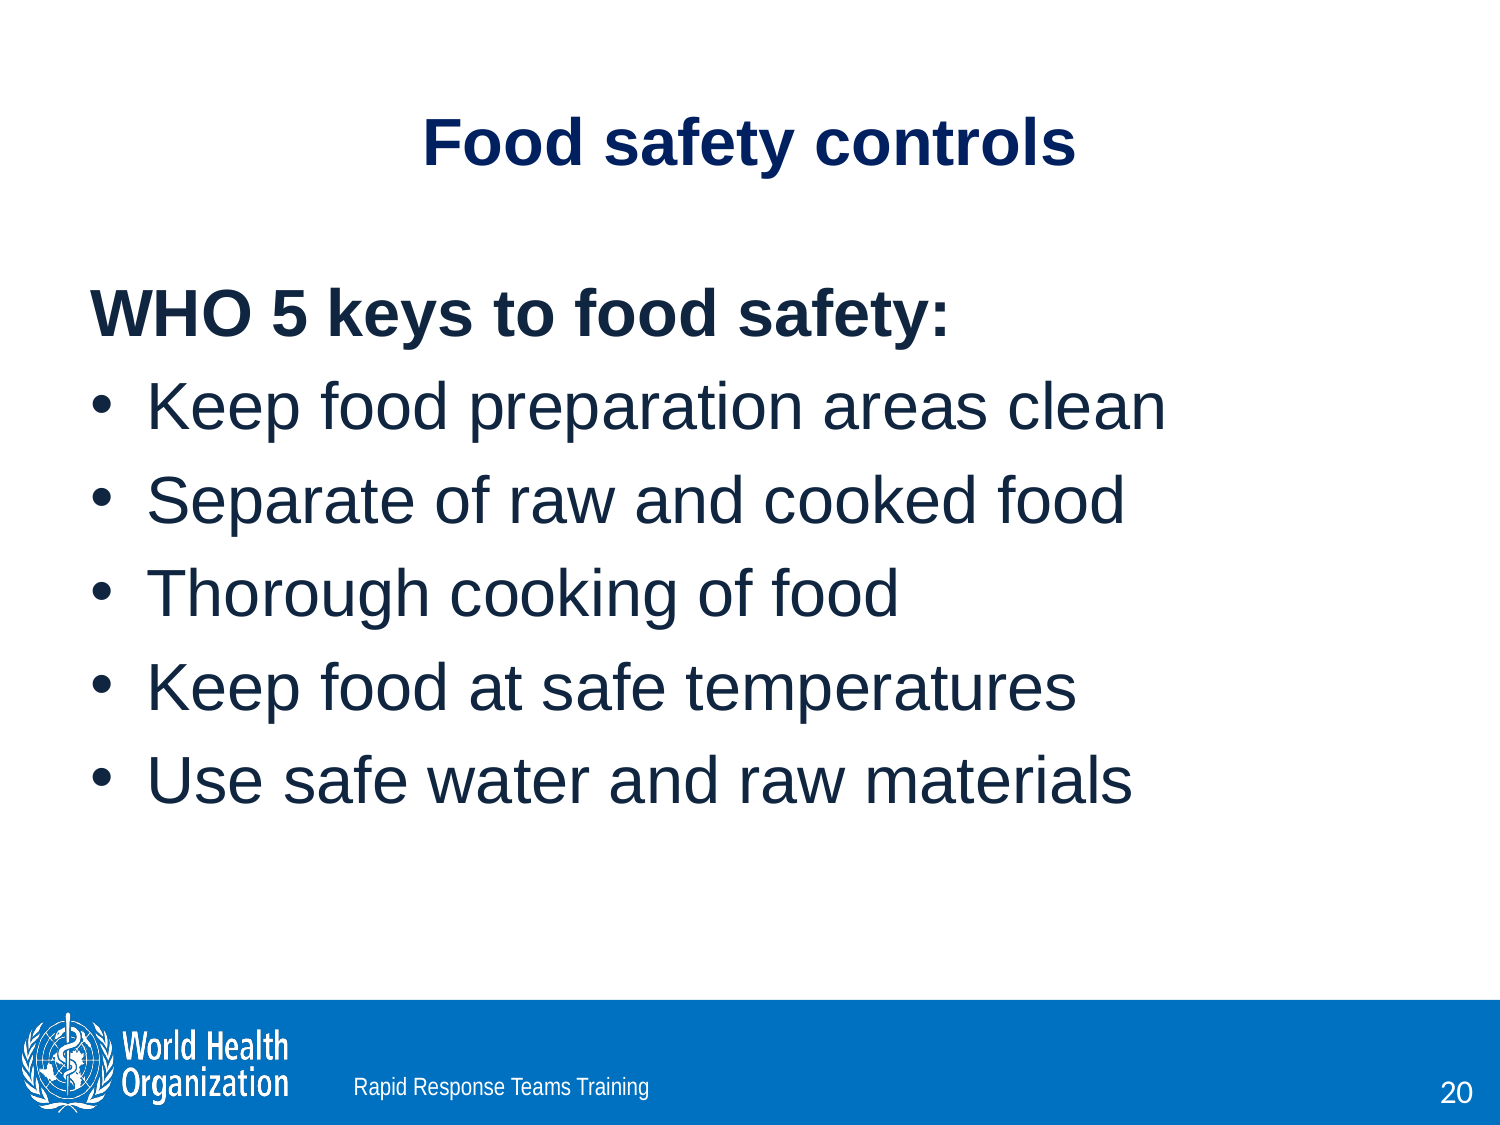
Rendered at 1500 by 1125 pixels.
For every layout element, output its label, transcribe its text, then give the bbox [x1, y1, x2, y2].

title Food safety controls [75, 45, 1425, 233]
list WHO 5 keys to food safety: Keep food preparation areas clean Separate of raw and cooked food Thorough cooking of food Keep food at safe temperatures Use safe water and raw materials [75, 262, 1425, 1005]
picture [21, 1012, 288, 1113]
